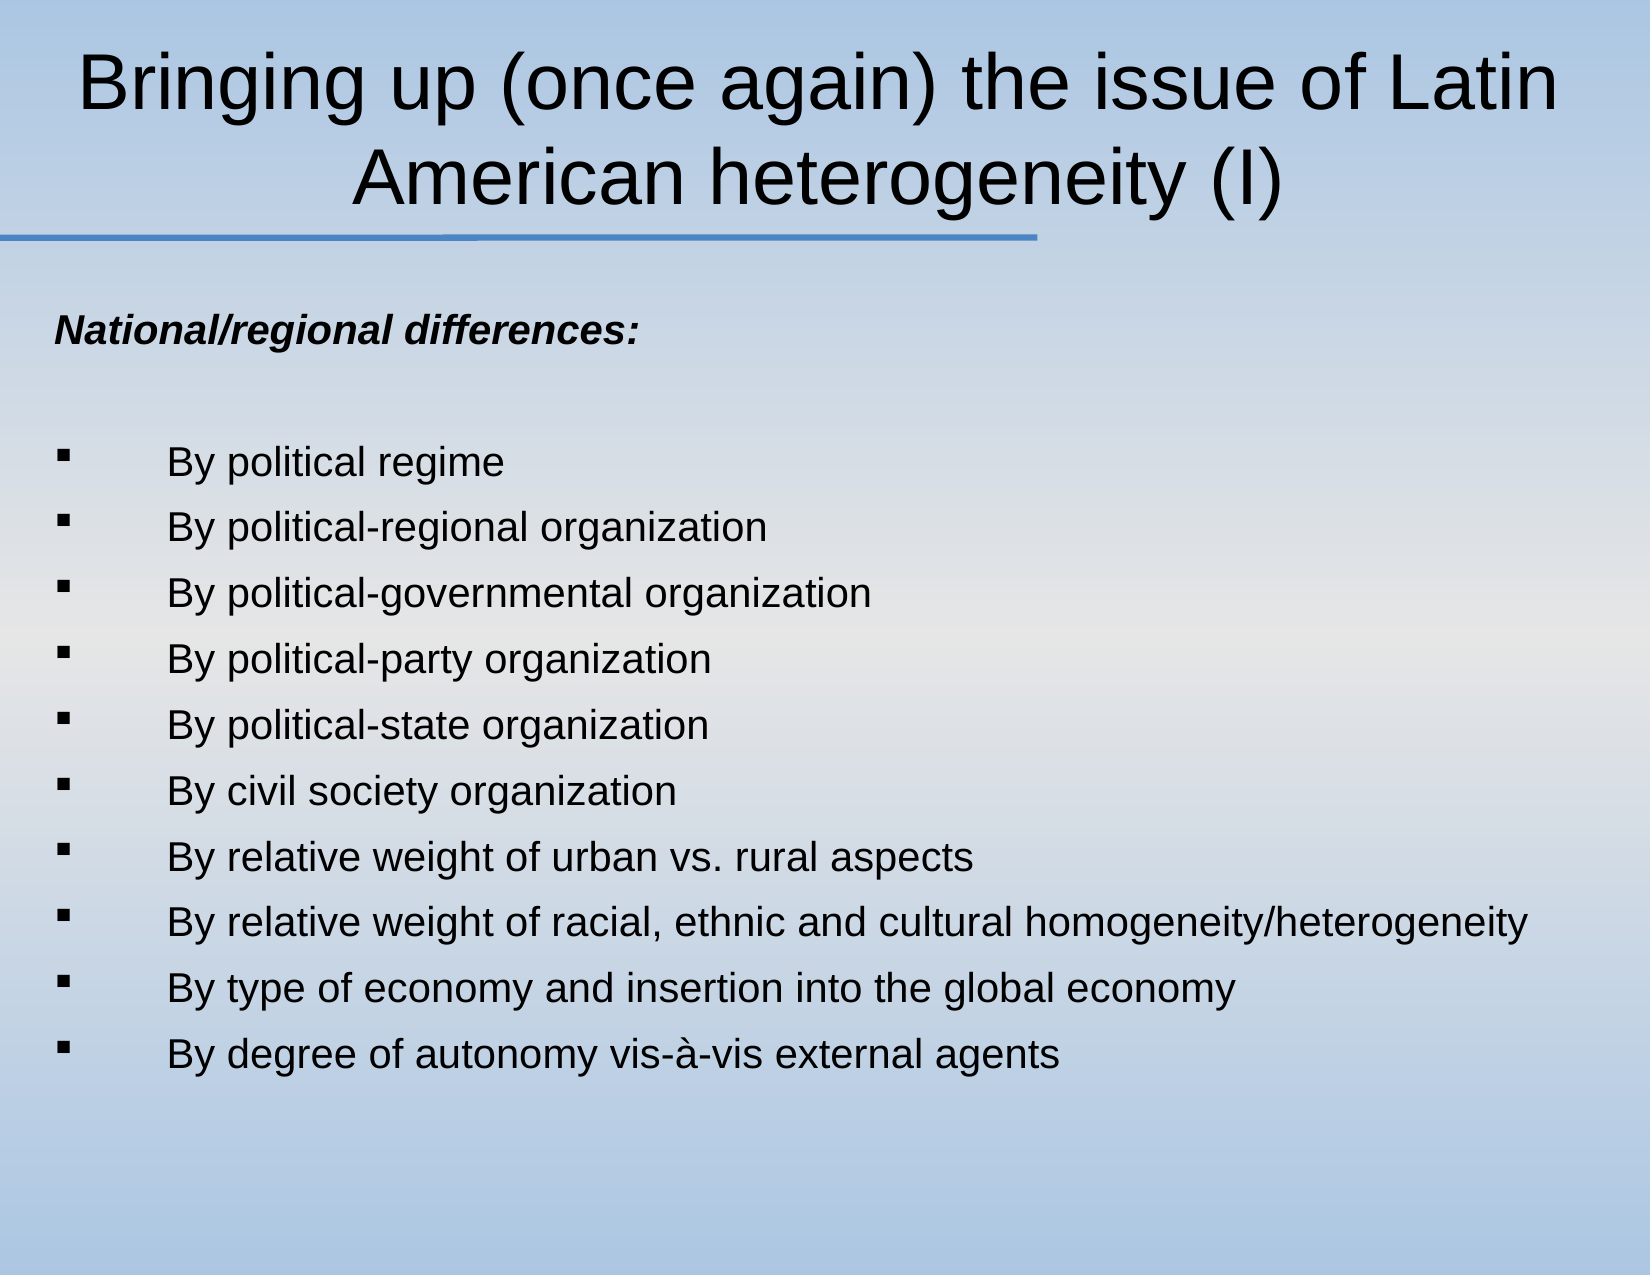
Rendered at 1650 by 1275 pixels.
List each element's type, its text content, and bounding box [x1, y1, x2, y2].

title Bringing up (once again) the issue of Latin American heterogeneity (I) [0, 49, 1650, 201]
list National/regional differences: By political regime By political-regional organization By political-governmental organization By political-party organization By political-state organization By civil society organization By relative weight of urban vs. rural aspects By relative weight of racial, ethnic and cultural homogeneity/heterogeneity By type of economy and insertion into the global economy By degree of autonomy vis-à-vis external agents [37, 299, 1626, 1275]
